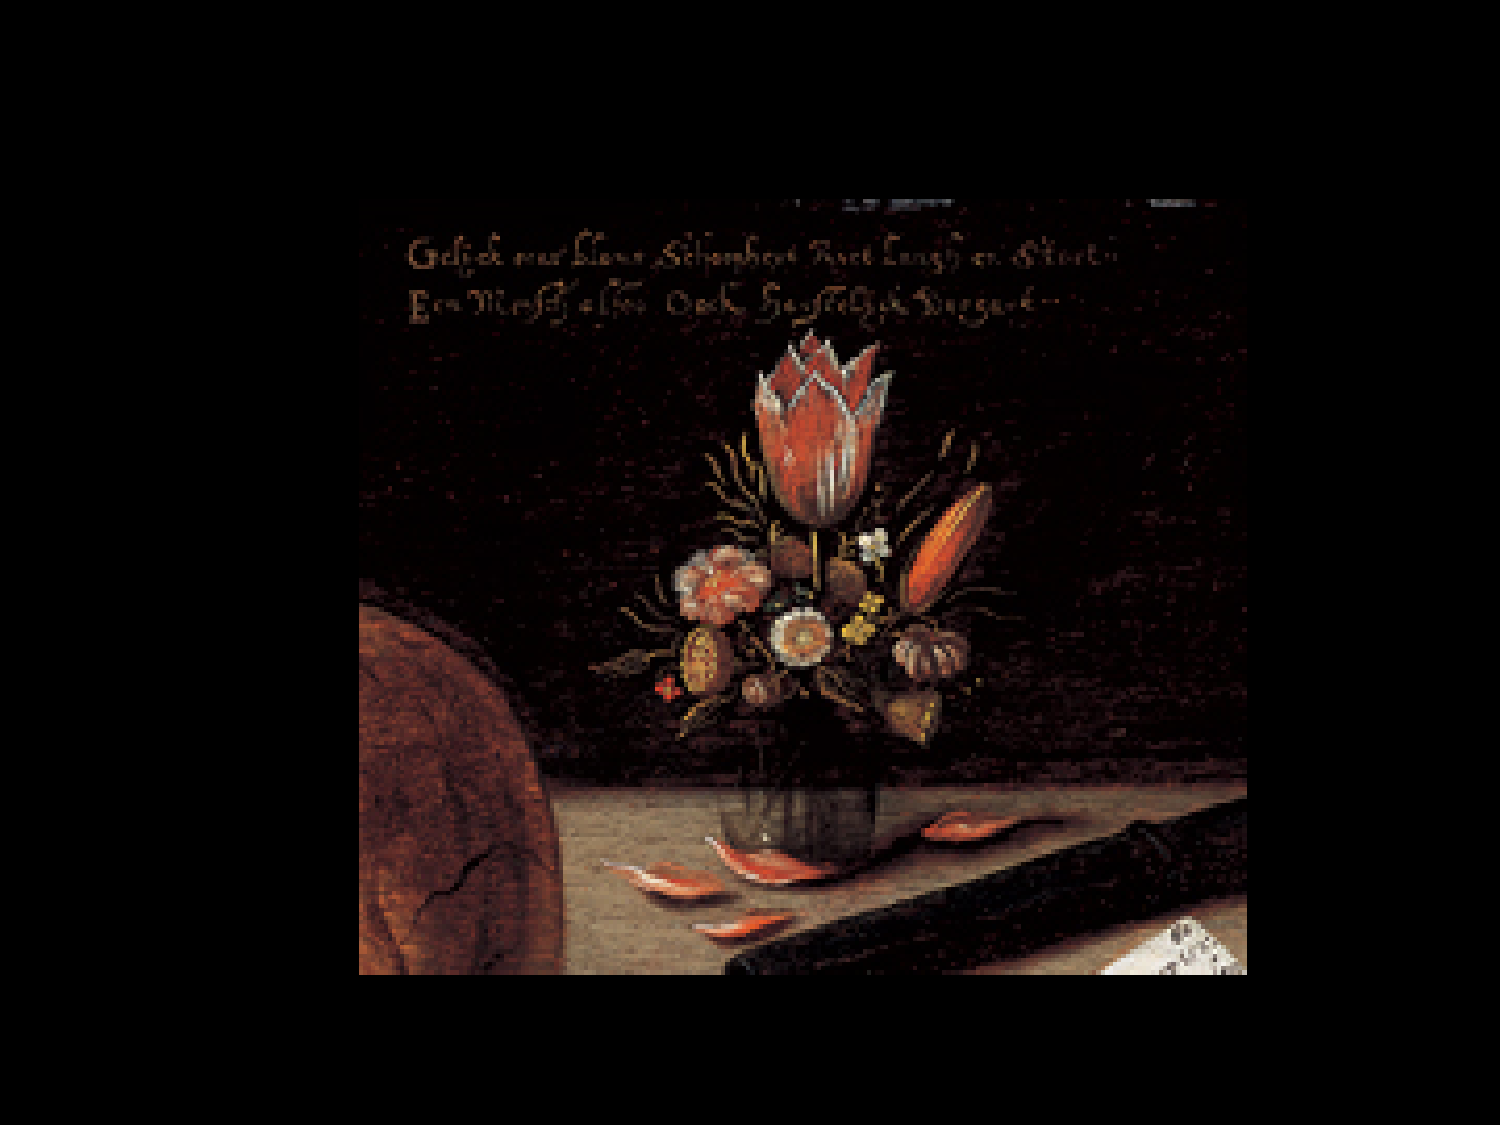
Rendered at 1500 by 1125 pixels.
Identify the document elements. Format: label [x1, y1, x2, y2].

list [358, 199, 1247, 976]
